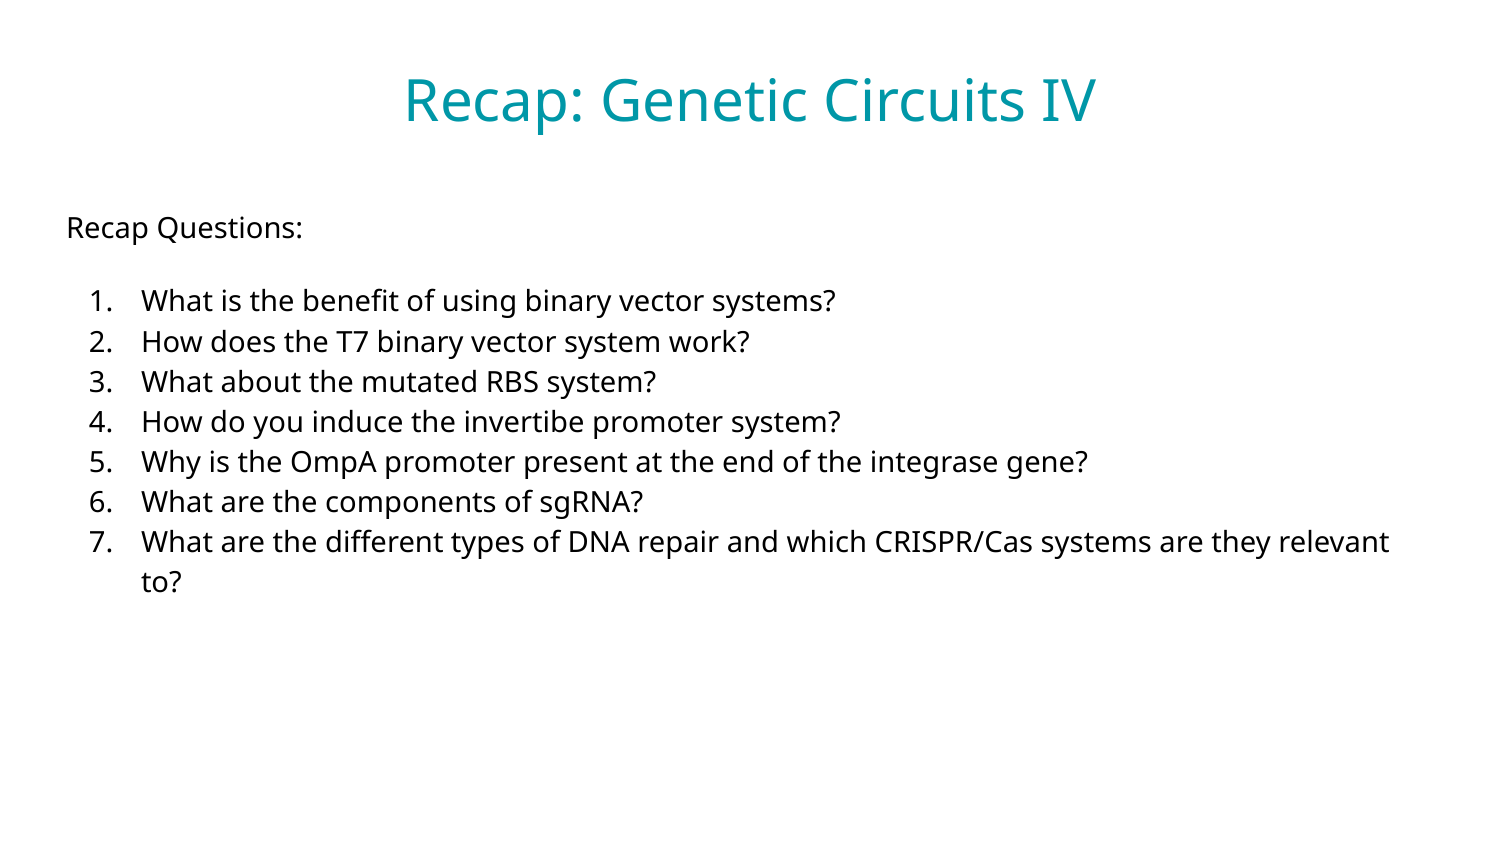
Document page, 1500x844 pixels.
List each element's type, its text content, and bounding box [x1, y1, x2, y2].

title Recap: Genetic Circuits IV [51, 48, 1449, 143]
list Recap Questions: What is the benefit of using binary vector systems? How does the T7 binary vector system work? What about the mutated RBS system? How do you induce the invertibe promoter system? Why is the OmpA promoter present at the end of the integrase gene? What are the components of sgRNA? What are the different types of DNA repair and which CRISPR/Cas systems are they relevant to? [51, 189, 1449, 750]
